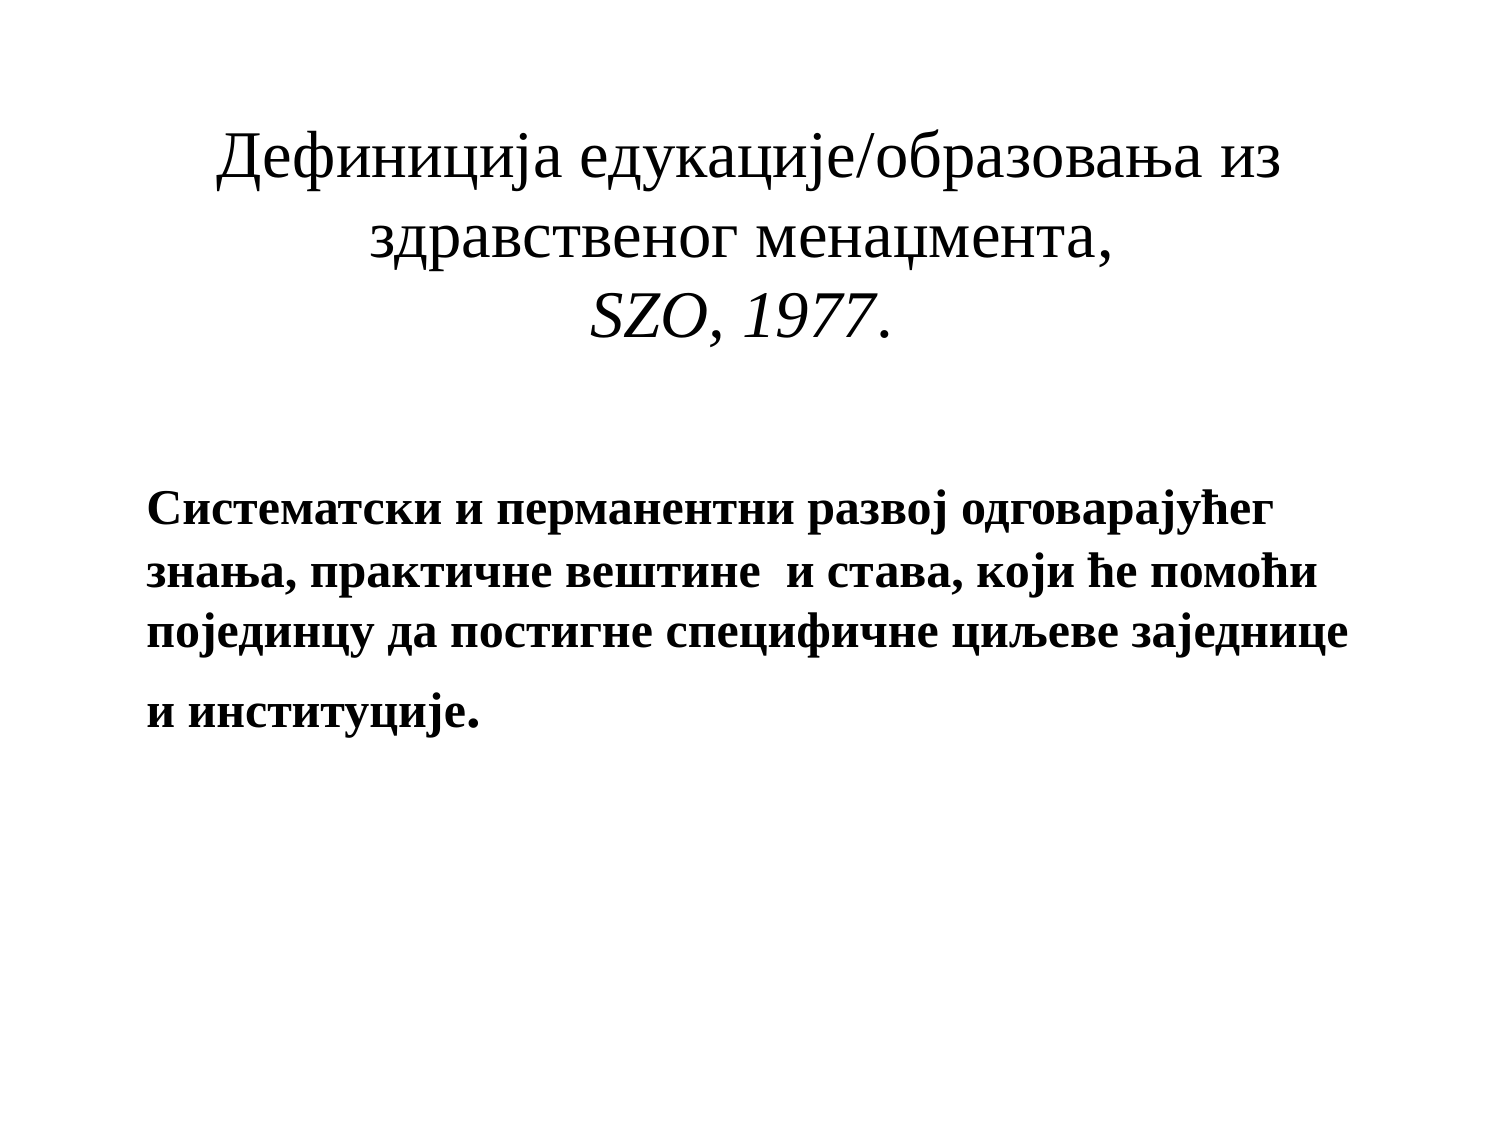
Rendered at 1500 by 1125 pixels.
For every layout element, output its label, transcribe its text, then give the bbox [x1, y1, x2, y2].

list Систематски и перманентни развој одговарајућег знања, практичне вештине и става, који ће помоћи појединцу да постигне специфичне циљеве заједнице и институције. [75, 450, 1425, 1125]
title Дефиниција едукације/образовања из здравственог менаџмента, SZO, 1977. [75, 137, 1425, 325]
